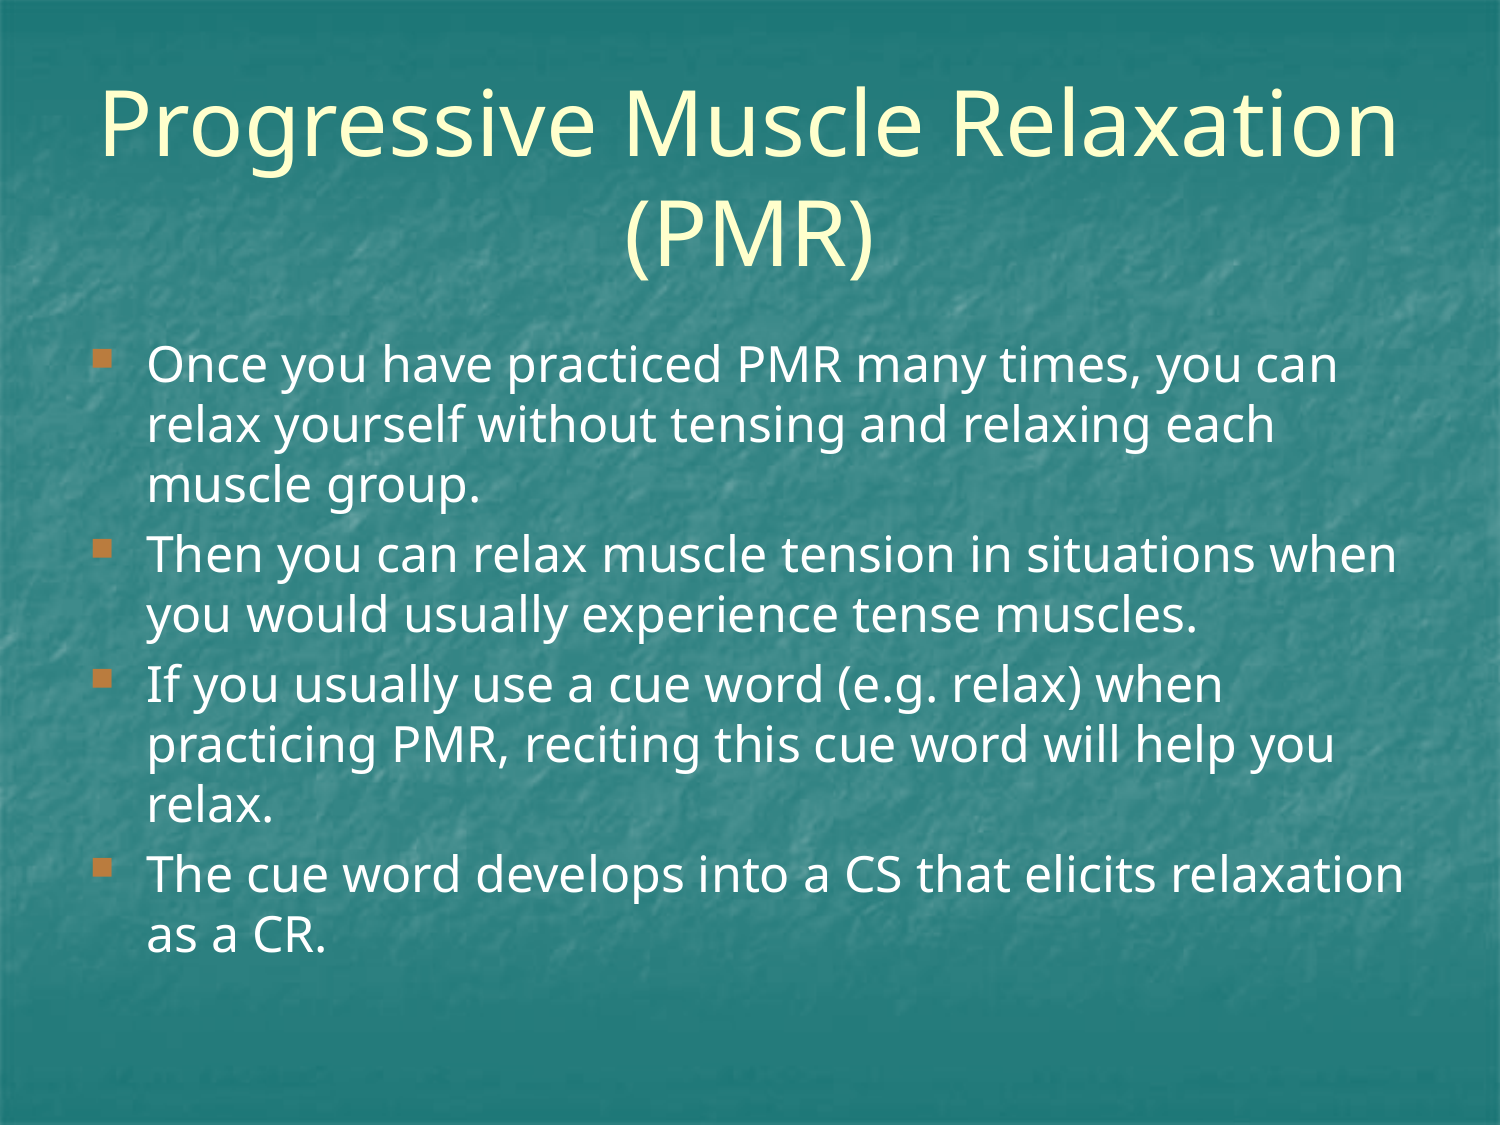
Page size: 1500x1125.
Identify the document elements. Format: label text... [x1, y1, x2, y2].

title Progressive Muscle Relaxation (PMR) [74, 62, 1426, 288]
list Once you have practiced PMR many times, you can relax yourself without tensing and relaxing each muscle group. Then you can relax muscle tension in situations when you would usually experience tense muscles. If you usually use a cue word (e.g. relax) when practicing PMR, reciting this cue word will help you relax. The cue word develops into a CS that elicits relaxation as a CR. [74, 324, 1426, 1001]
